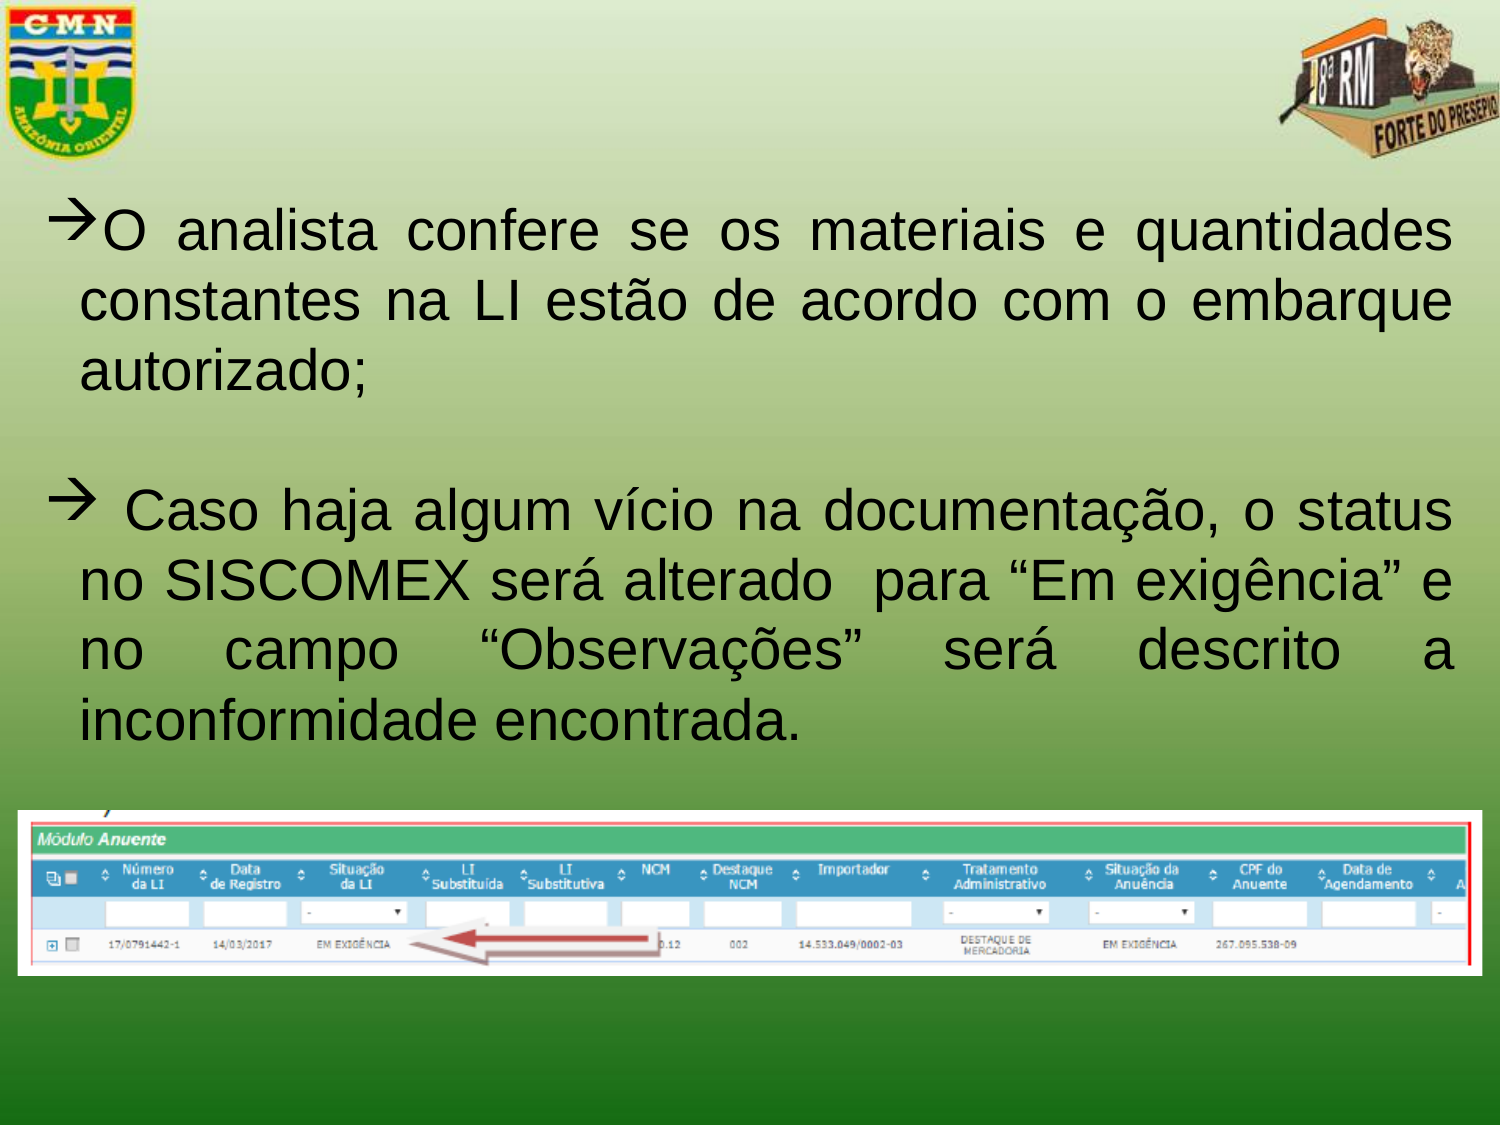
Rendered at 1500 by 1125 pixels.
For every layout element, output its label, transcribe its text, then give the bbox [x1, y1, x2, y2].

picture [0, 0, 1500, 1125]
text_box O analista confere se os materiais e quantidades constantes na LI estão de acordo com o embarque autorizado; Caso haja algum vício na documentação, o status no SISCOMEX será alterado para “Em exigência” e no campo “Observações” será descrito a inconformidade encontrada. [29, 184, 1471, 759]
